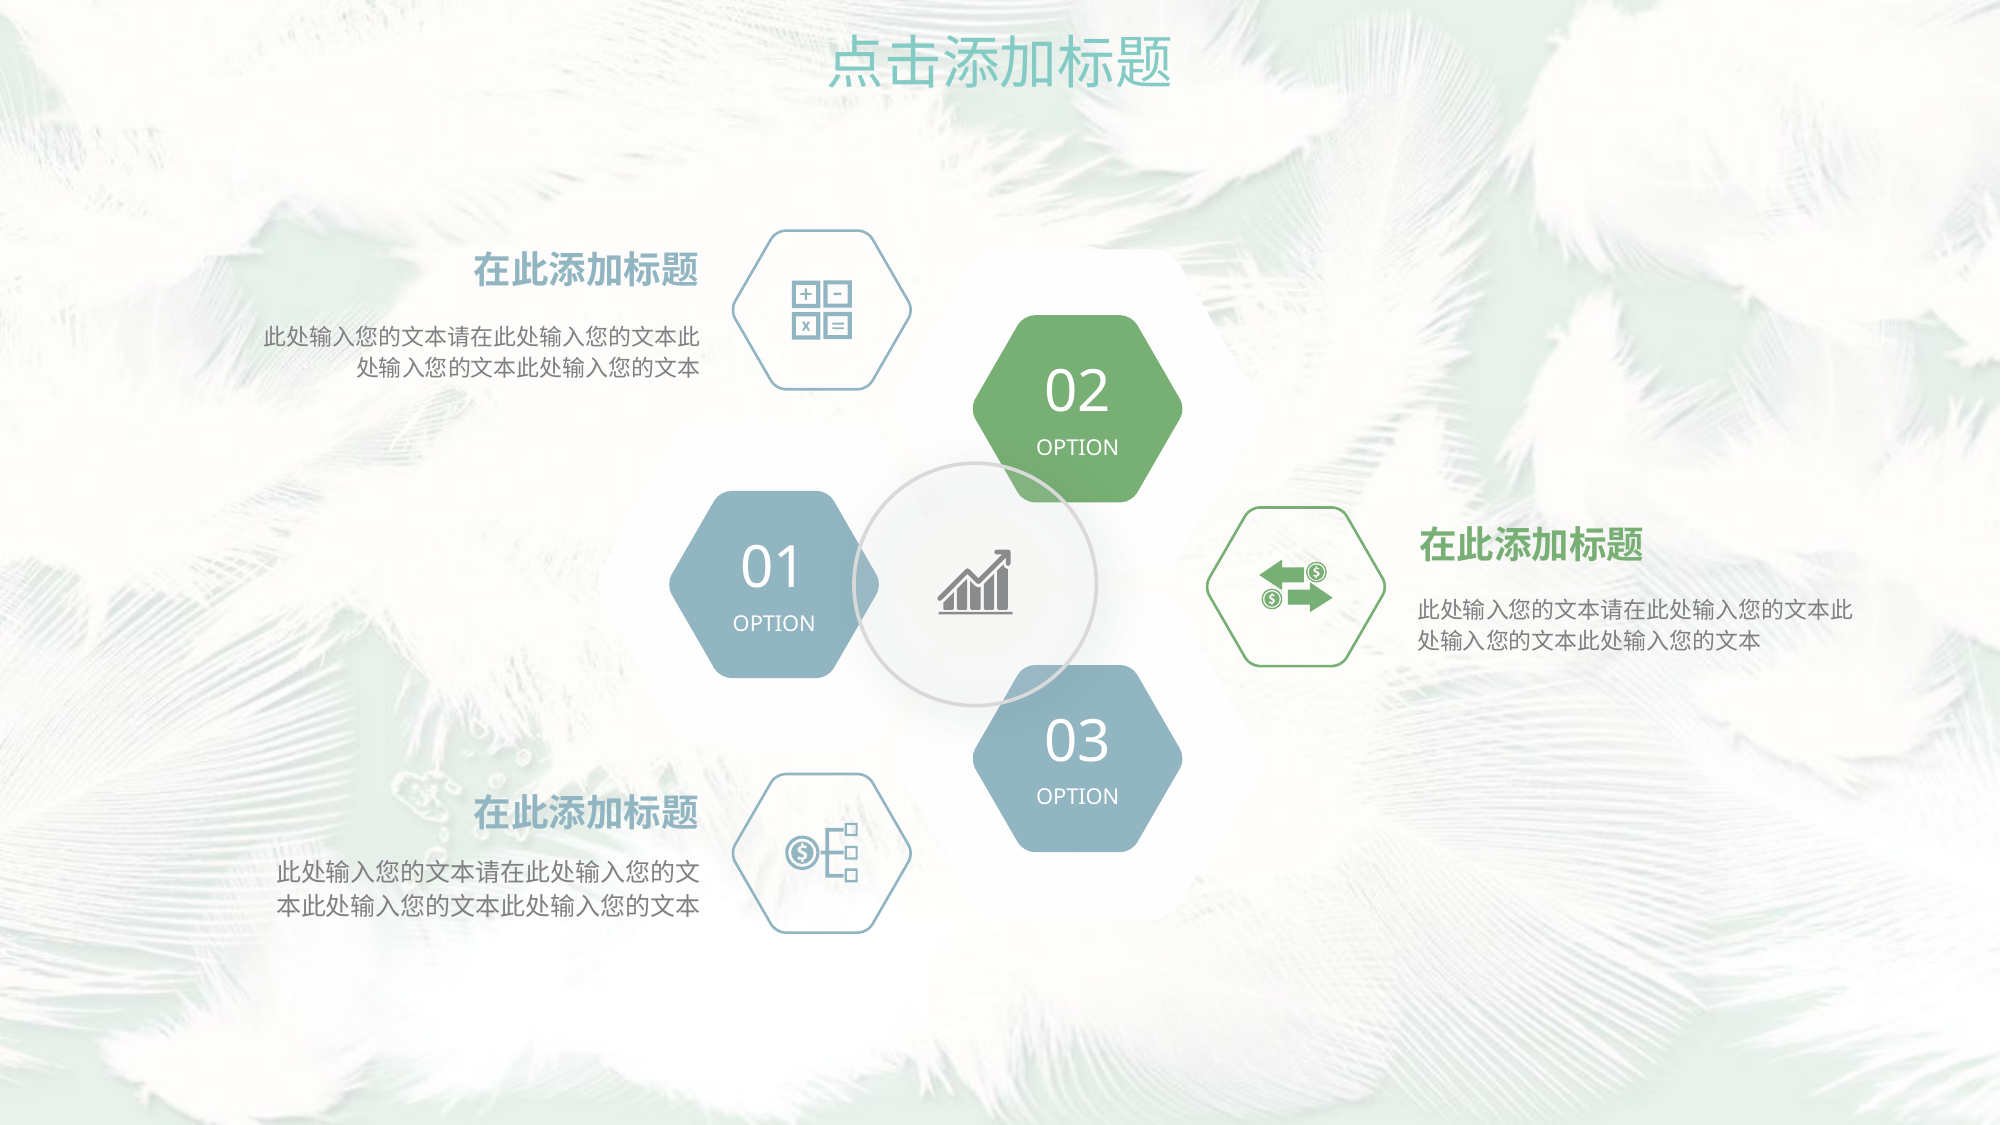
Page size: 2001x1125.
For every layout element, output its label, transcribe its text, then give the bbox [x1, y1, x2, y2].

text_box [1402, 514, 1875, 663]
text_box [1206, 507, 1386, 667]
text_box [257, 781, 716, 930]
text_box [732, 230, 912, 390]
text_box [972, 315, 1184, 503]
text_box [668, 490, 880, 679]
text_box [732, 774, 912, 933]
text_box 点击添加标题 [383, 26, 1617, 104]
text_box 52% [0, 0, 2000, 1125]
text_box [972, 664, 1184, 853]
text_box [241, 239, 716, 390]
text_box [598, 249, 1259, 920]
